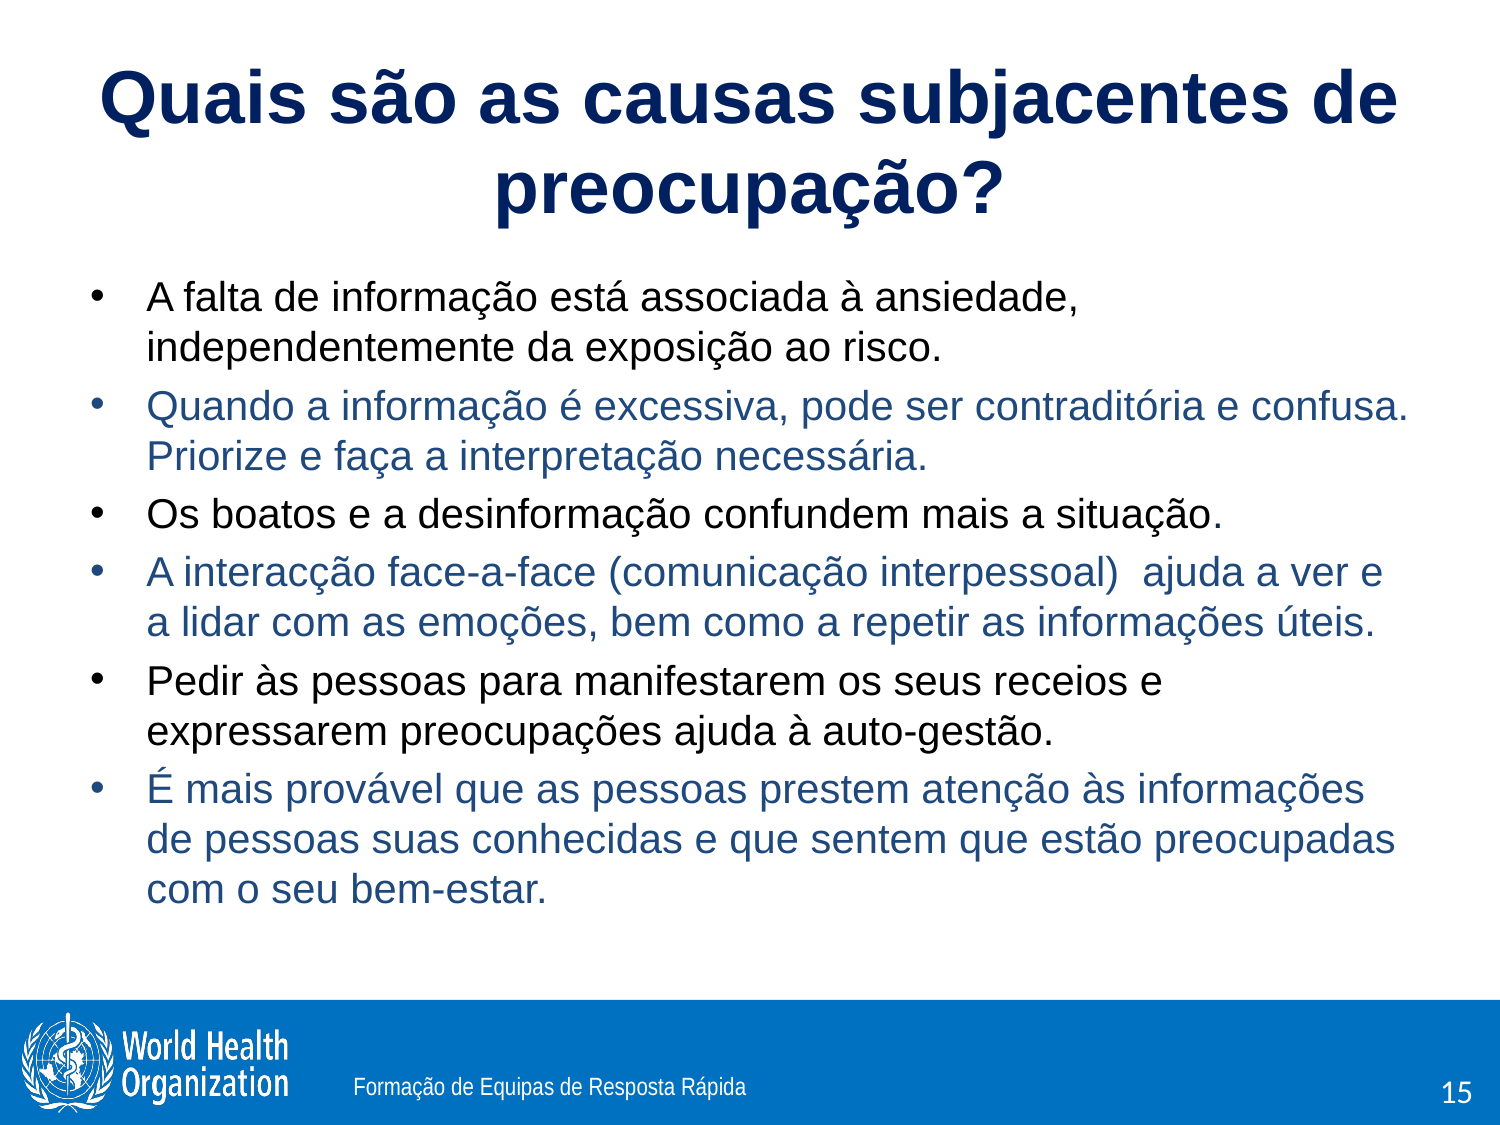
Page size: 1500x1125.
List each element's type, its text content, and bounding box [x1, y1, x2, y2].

title Quais são as causas subjacentes de preocupação? [75, 45, 1425, 233]
list A falta de informação está associada à ansiedade, independentemente da exposição ao risco. Quando a informação é excessiva, pode ser contraditória e confusa. Priorize e faça a interpretação necessária. Os boatos e a desinformação confundem mais a situação. A interacção face-a-face (comunicação interpessoal) ajuda a ver e a lidar com as emoções, bem como a repetir as informações úteis. Pedir às pessoas para manifestarem os seus receios e expressarem preocupações ajuda à auto-gestão. É mais provável que as pessoas prestem atenção às informações de pessoas suas conhecidas e que sentem que estão preocupadas com o seu bem-estar. [75, 262, 1425, 1005]
picture [21, 1012, 288, 1113]
